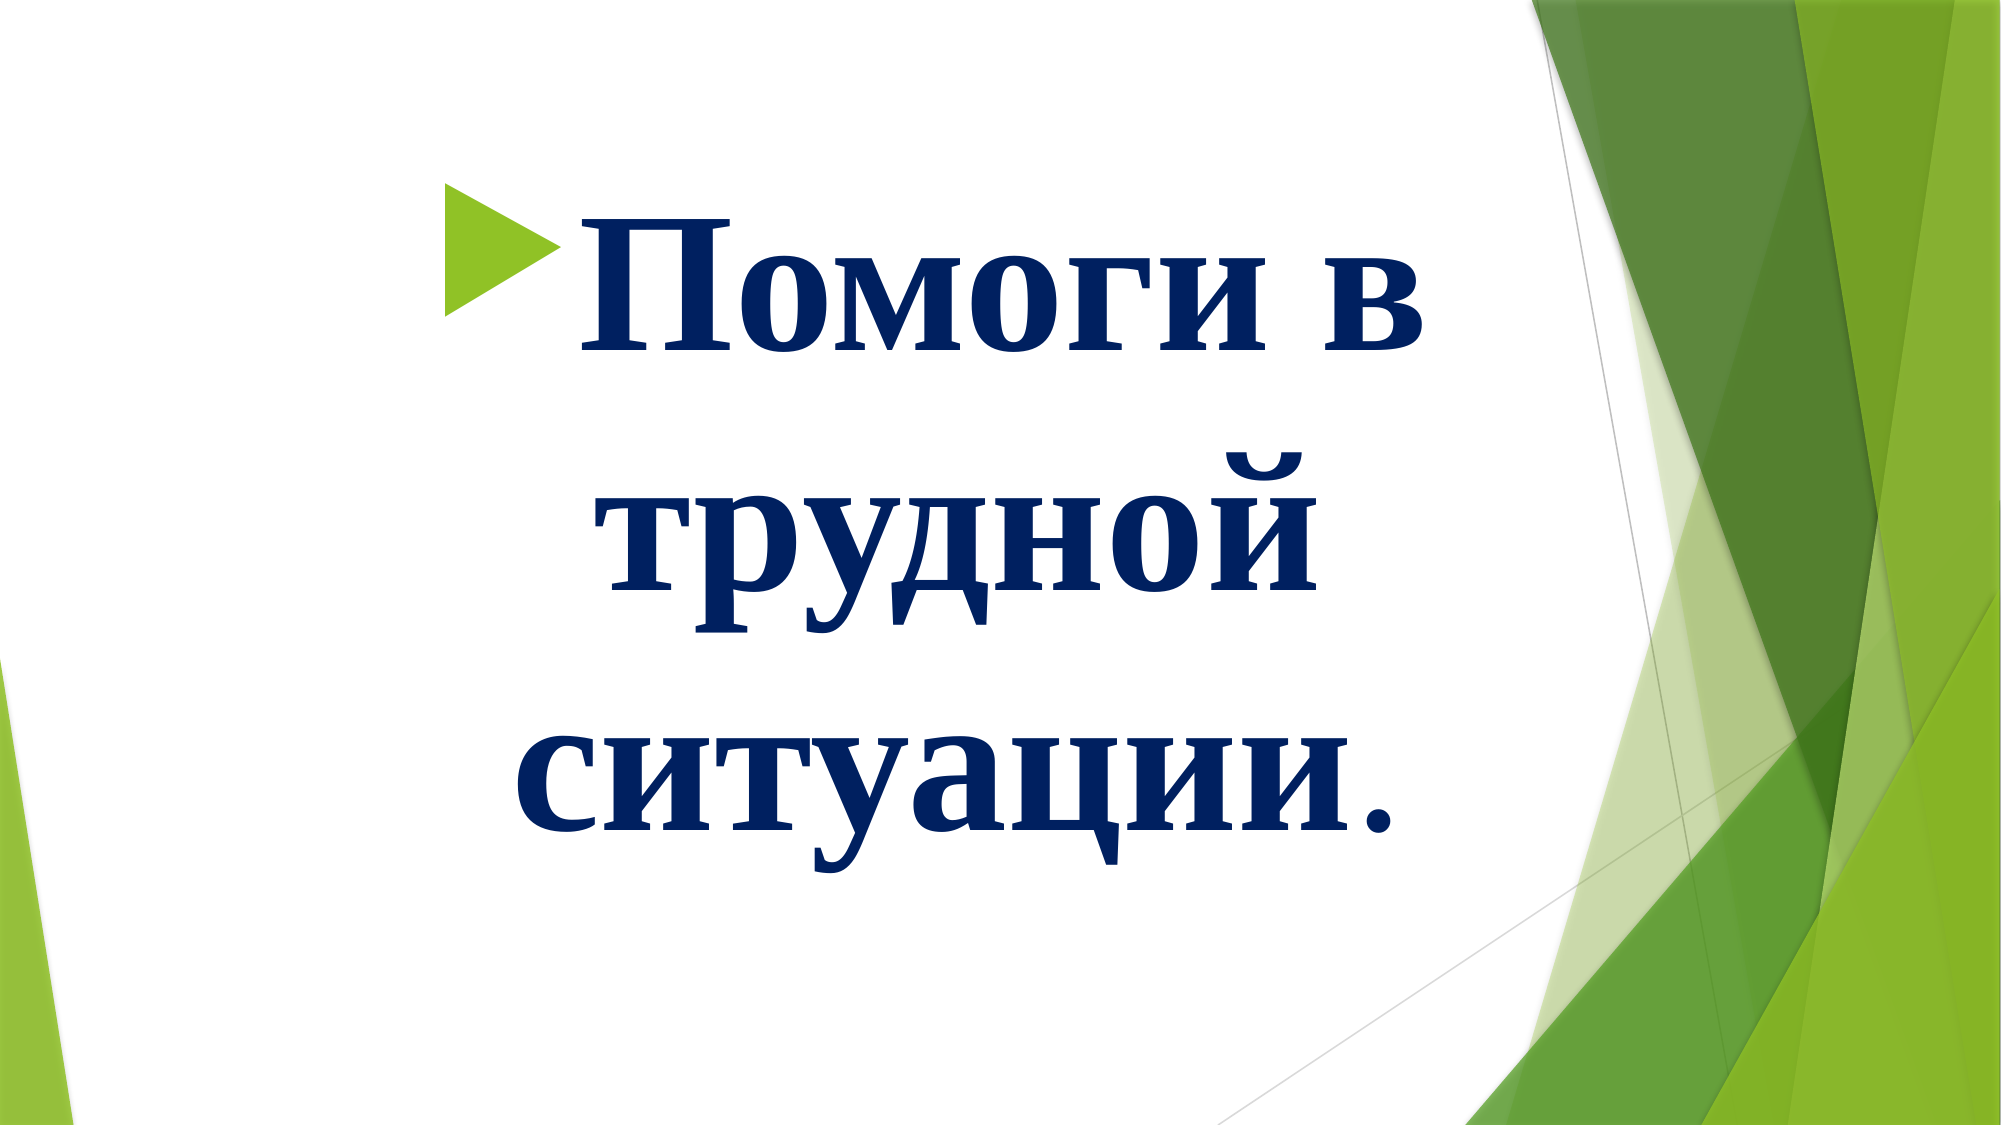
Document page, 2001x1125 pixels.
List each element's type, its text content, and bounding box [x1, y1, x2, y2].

list Помоги в трудной ситуации. [126, 142, 1733, 991]
